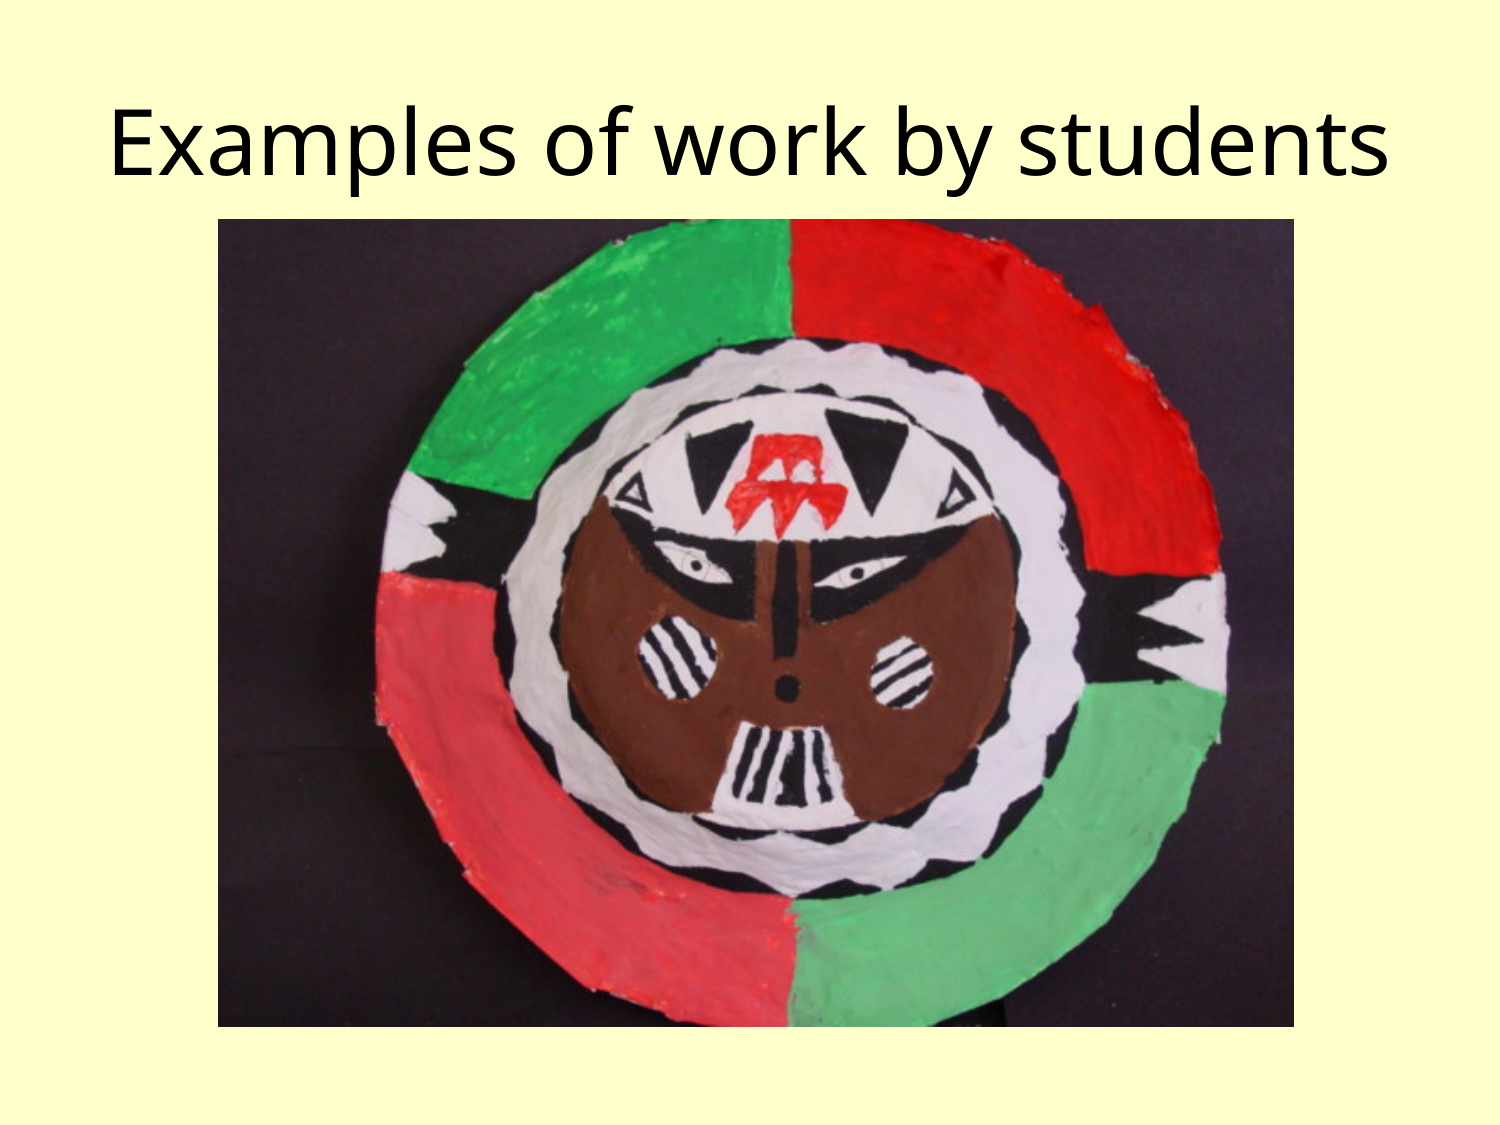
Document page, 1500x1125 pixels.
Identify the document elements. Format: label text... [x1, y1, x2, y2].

title Examples of work by students [74, 44, 1426, 233]
picture [218, 219, 1294, 1027]
